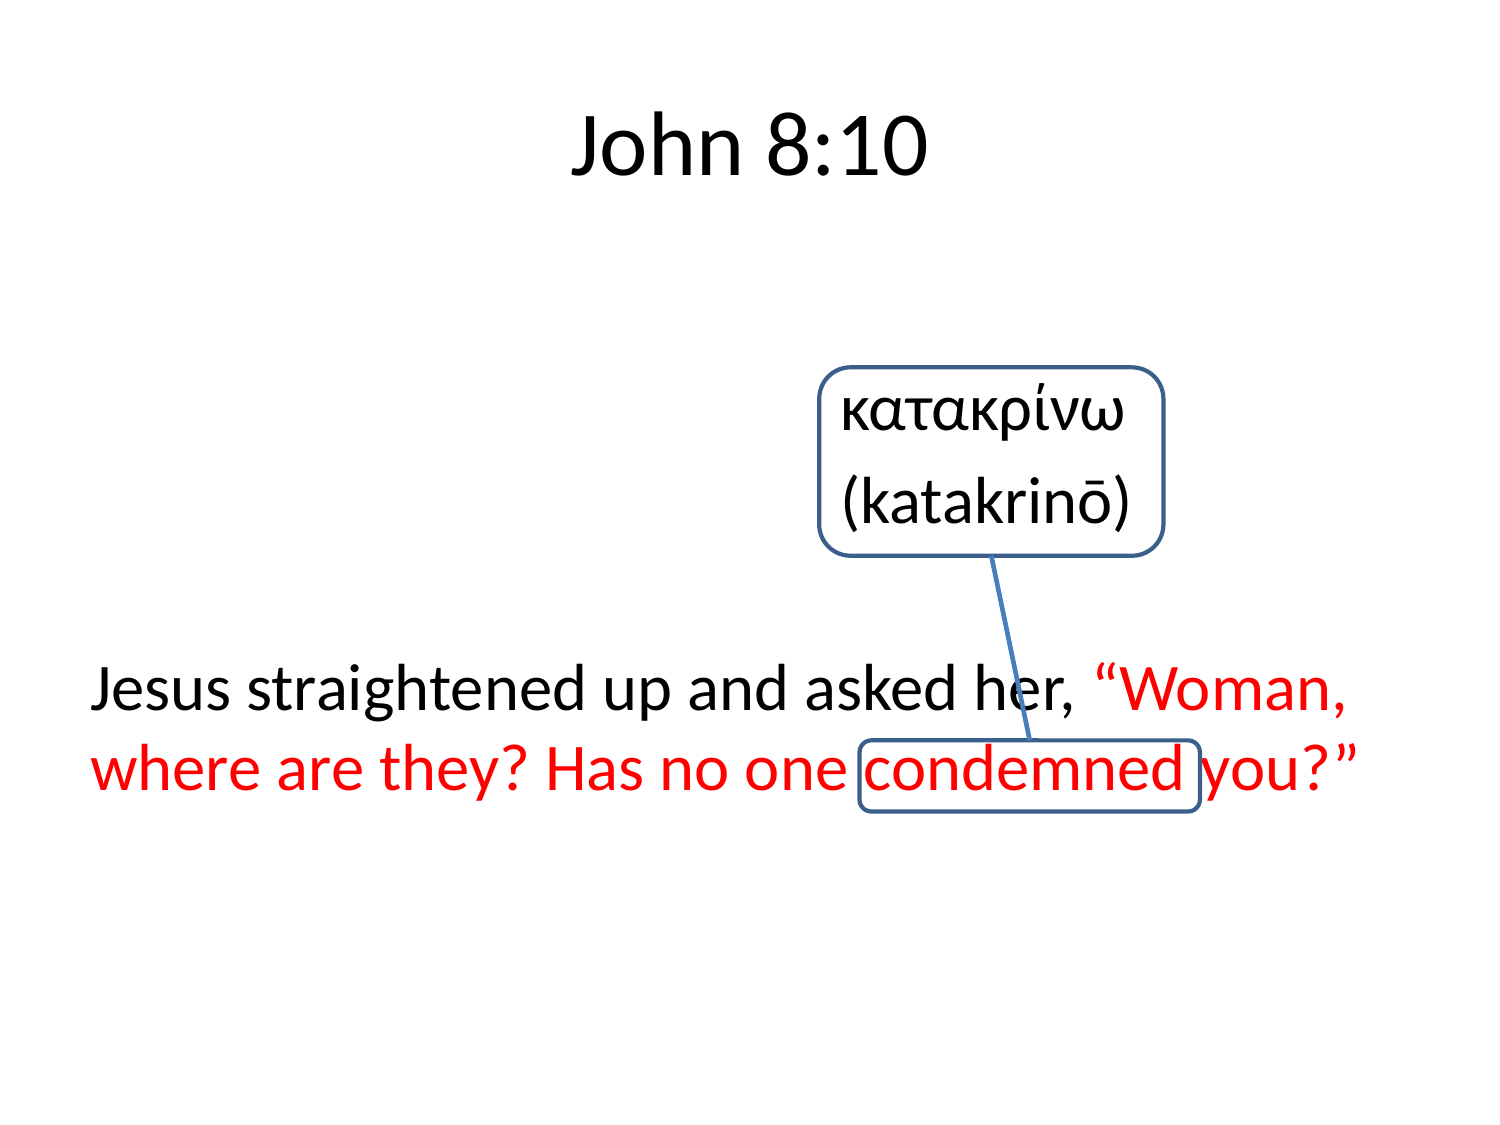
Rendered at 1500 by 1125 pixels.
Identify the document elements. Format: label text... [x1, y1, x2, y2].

text_box [857, 738, 1203, 814]
title John 8:10 [75, 45, 1425, 233]
text_box [817, 365, 1166, 558]
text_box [991, 555, 1031, 741]
list κατακρίνω (katakrinō) Jesus straightened up and asked her, “Woman, where are they? Has no one condemned you?” [75, 262, 1425, 1005]
